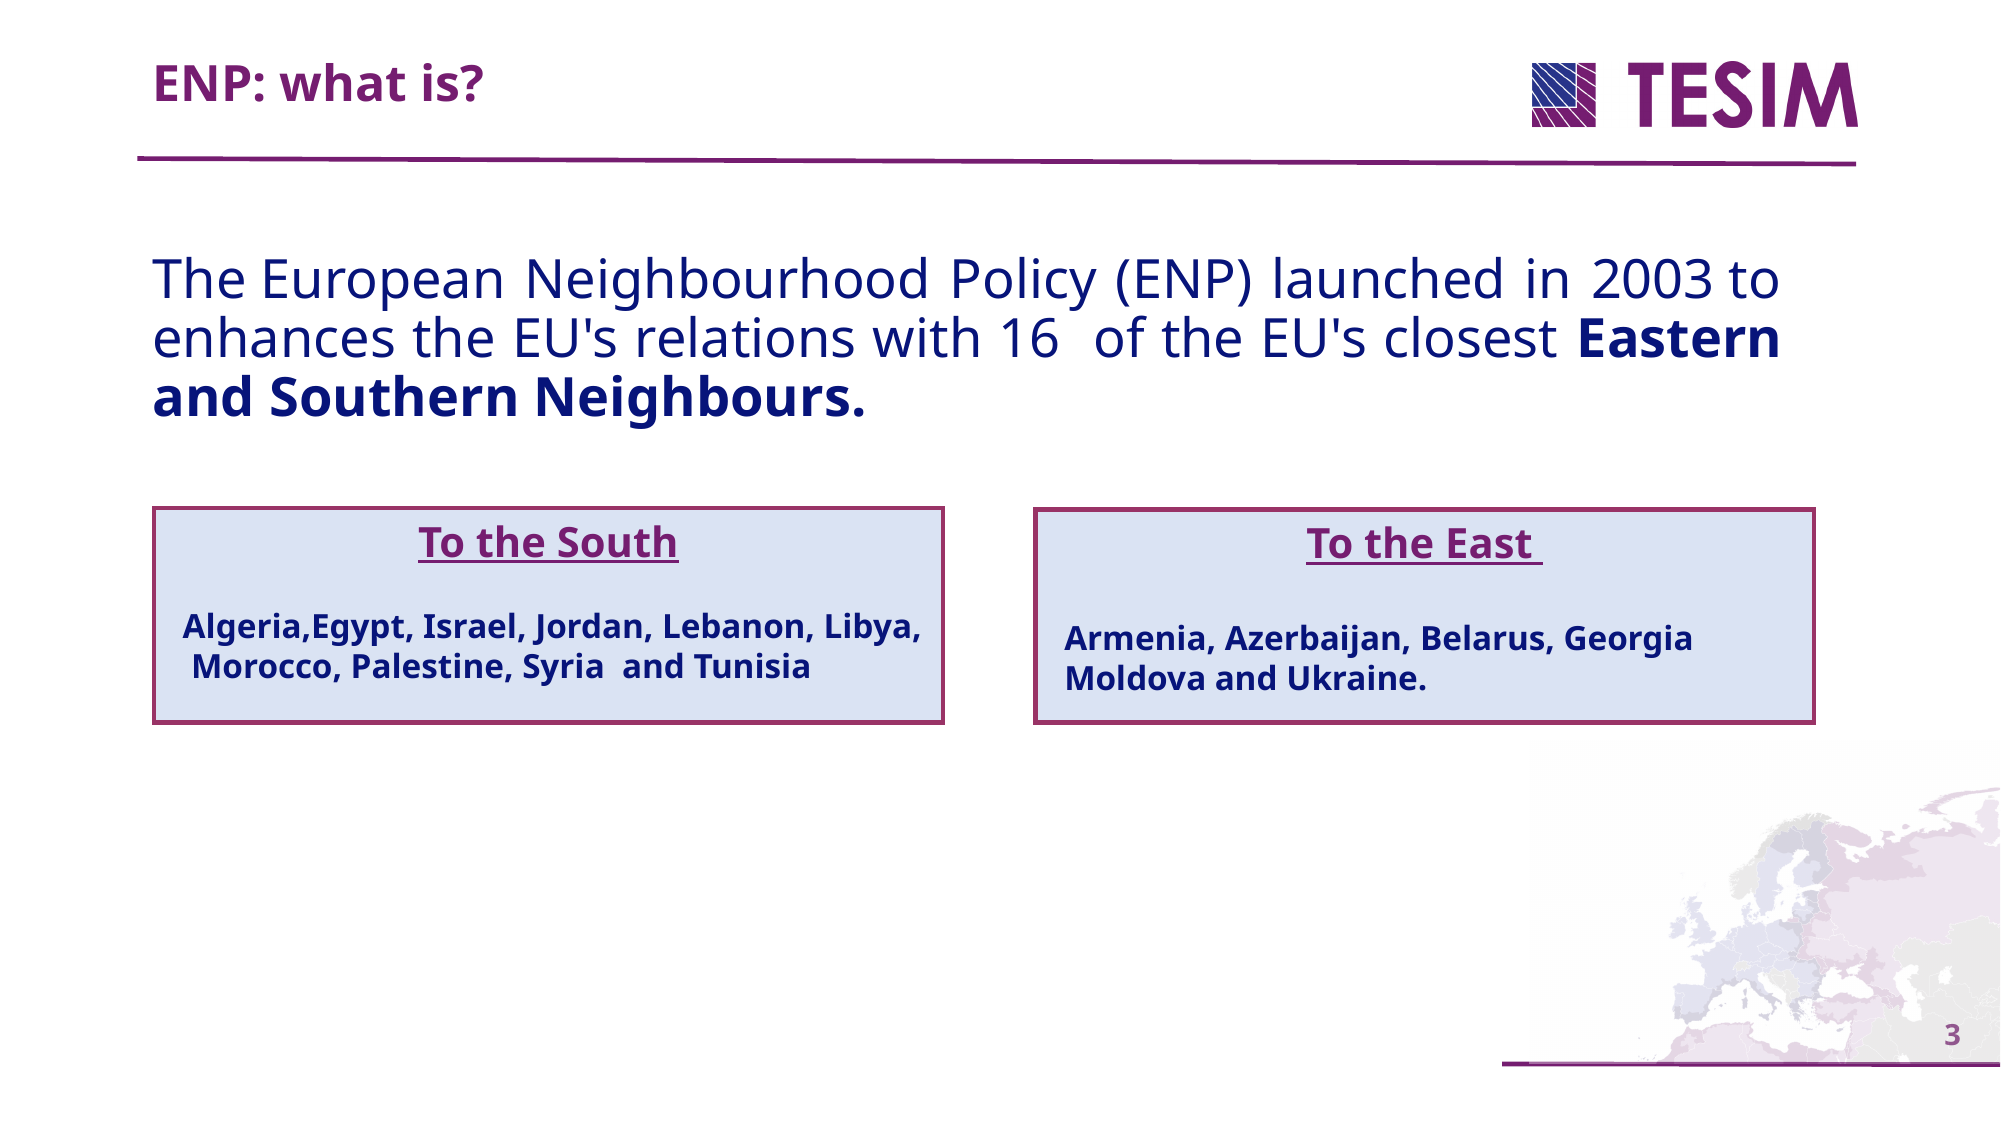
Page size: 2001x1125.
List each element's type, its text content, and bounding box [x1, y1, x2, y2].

text_box To the South Algeria,Egypt, Israel, Jordan, Lebanon, Libya, Morocco, Palestine, Syria and Tunisia [153, 507, 944, 723]
text_box To the East Armenia, Azerbaijan, Belarus, Georgia Moldova and Ukraine. [1035, 508, 1815, 724]
list ENP: what is? [137, 51, 1597, 149]
list The European Neighbourhood Policy (ENP) launched in 2003 to enhances the EU's relations with 16 of the EU's closest Eastern and Southern Neighbours. [137, 244, 1798, 986]
picture [1597, 61, 1858, 128]
